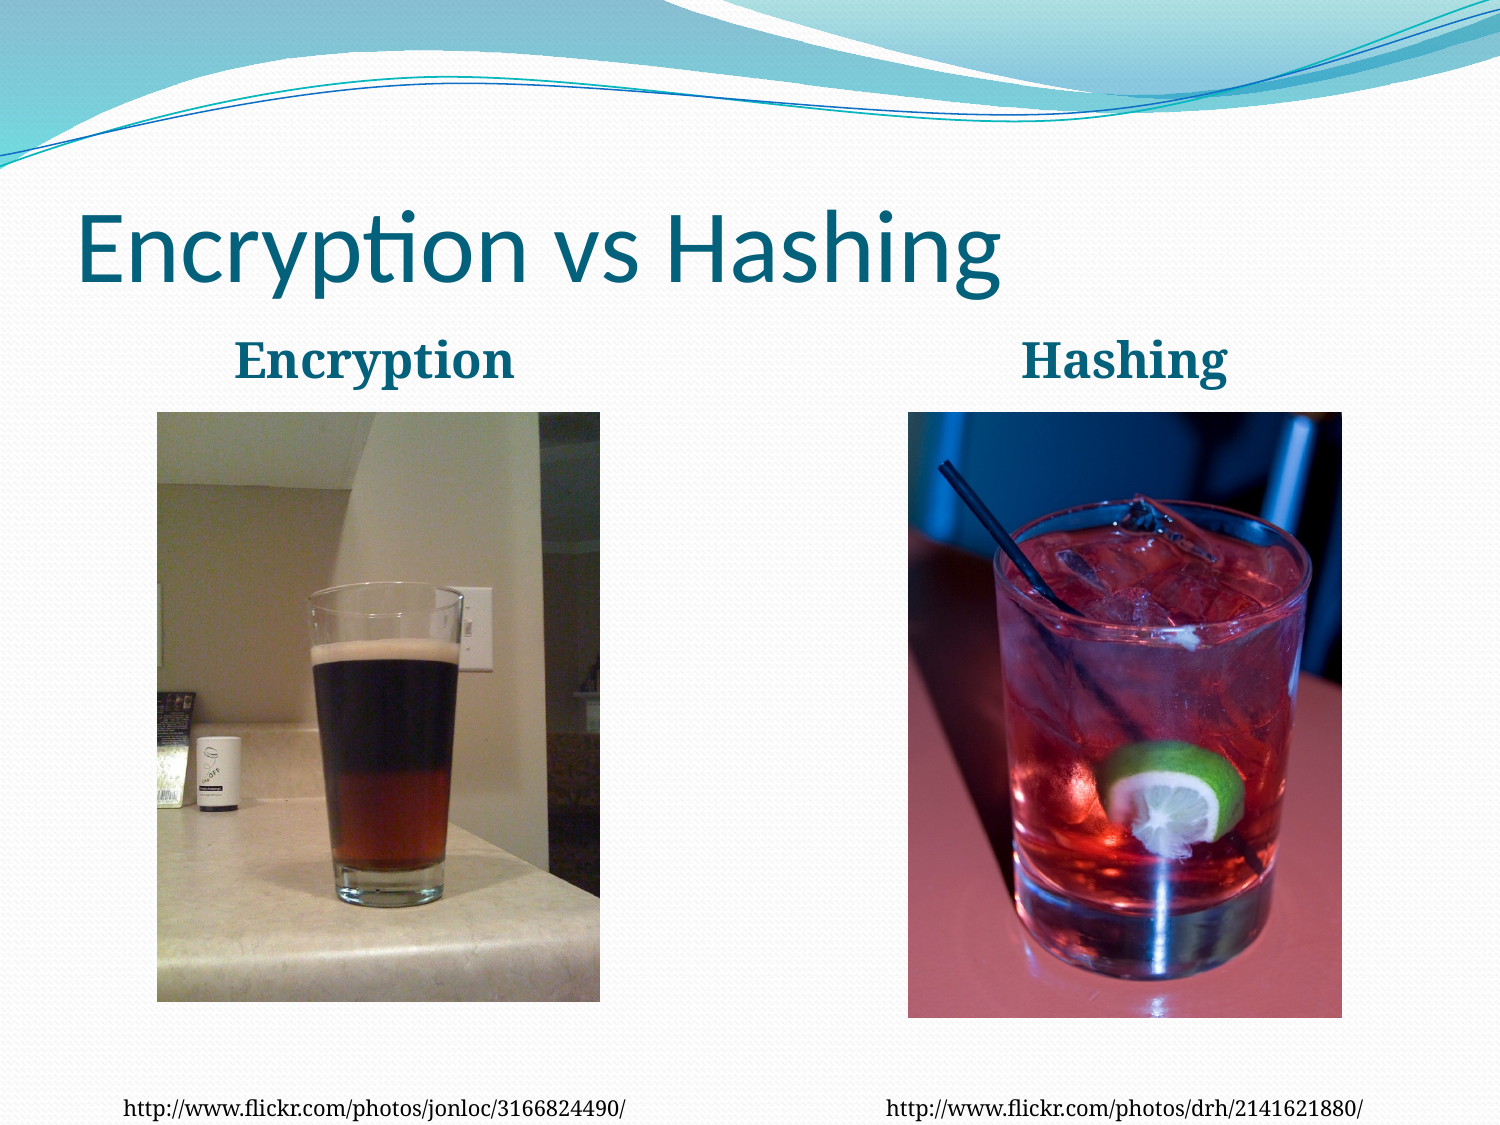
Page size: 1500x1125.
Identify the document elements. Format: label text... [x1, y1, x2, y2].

picture [157, 412, 601, 1003]
list Hashing [750, 305, 1500, 413]
picture [908, 412, 1342, 1019]
title Encryption vs Hashing [75, 115, 1425, 303]
text_box http://www.flickr.com/photos/jonloc/3166824490/ [0, 1087, 749, 1125]
text_box http://www.flickr.com/photos/drh/2141621880/ [749, 1087, 1500, 1125]
list Encryption [0, 304, 750, 413]
